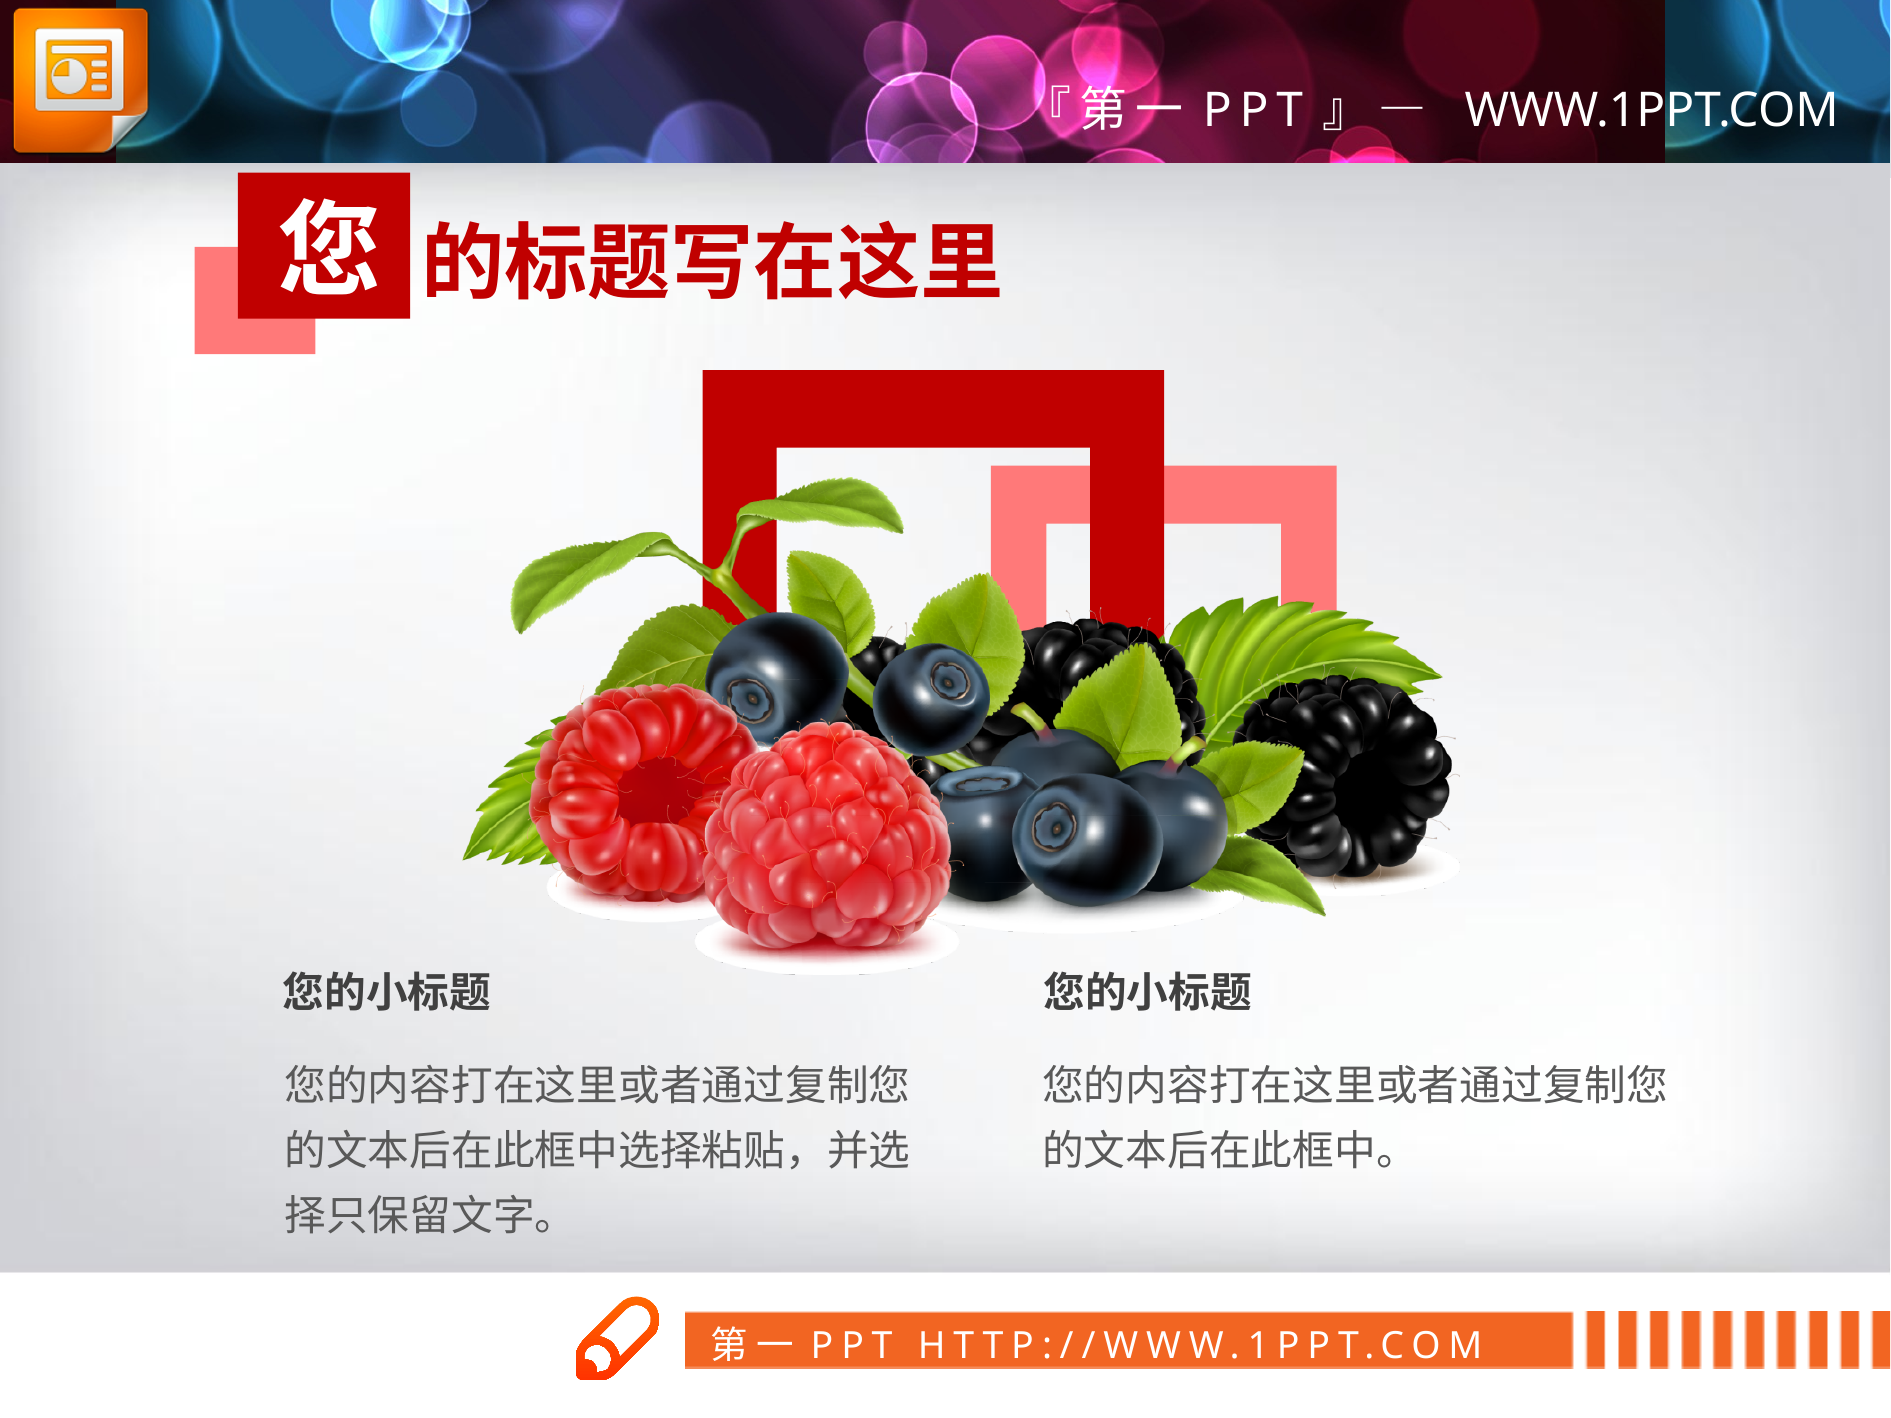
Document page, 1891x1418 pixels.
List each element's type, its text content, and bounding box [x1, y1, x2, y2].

text_box [1165, 465, 1337, 477]
text_box 您的小标题 [263, 956, 895, 1026]
text_box [194, 246, 316, 355]
text_box 您 [258, 174, 410, 318]
picture [685, 1311, 1891, 1369]
text_box 您的内容打在这里或者通过复制您的文本后在此框中。 [1023, 1034, 1693, 1184]
text_box 您的小标题 [1024, 956, 1629, 1026]
text_box 您的内容打在这里或者通过复制您的文本后在此框中选择粘贴，并选择只保留文字。 [265, 1034, 936, 1249]
text_box [702, 370, 1165, 477]
picture [0, 0, 1891, 1275]
text_box [990, 465, 1090, 477]
text_box [462, 477, 1460, 975]
text_box 的标题写在这里 [402, 199, 1343, 319]
text_box [237, 172, 411, 319]
